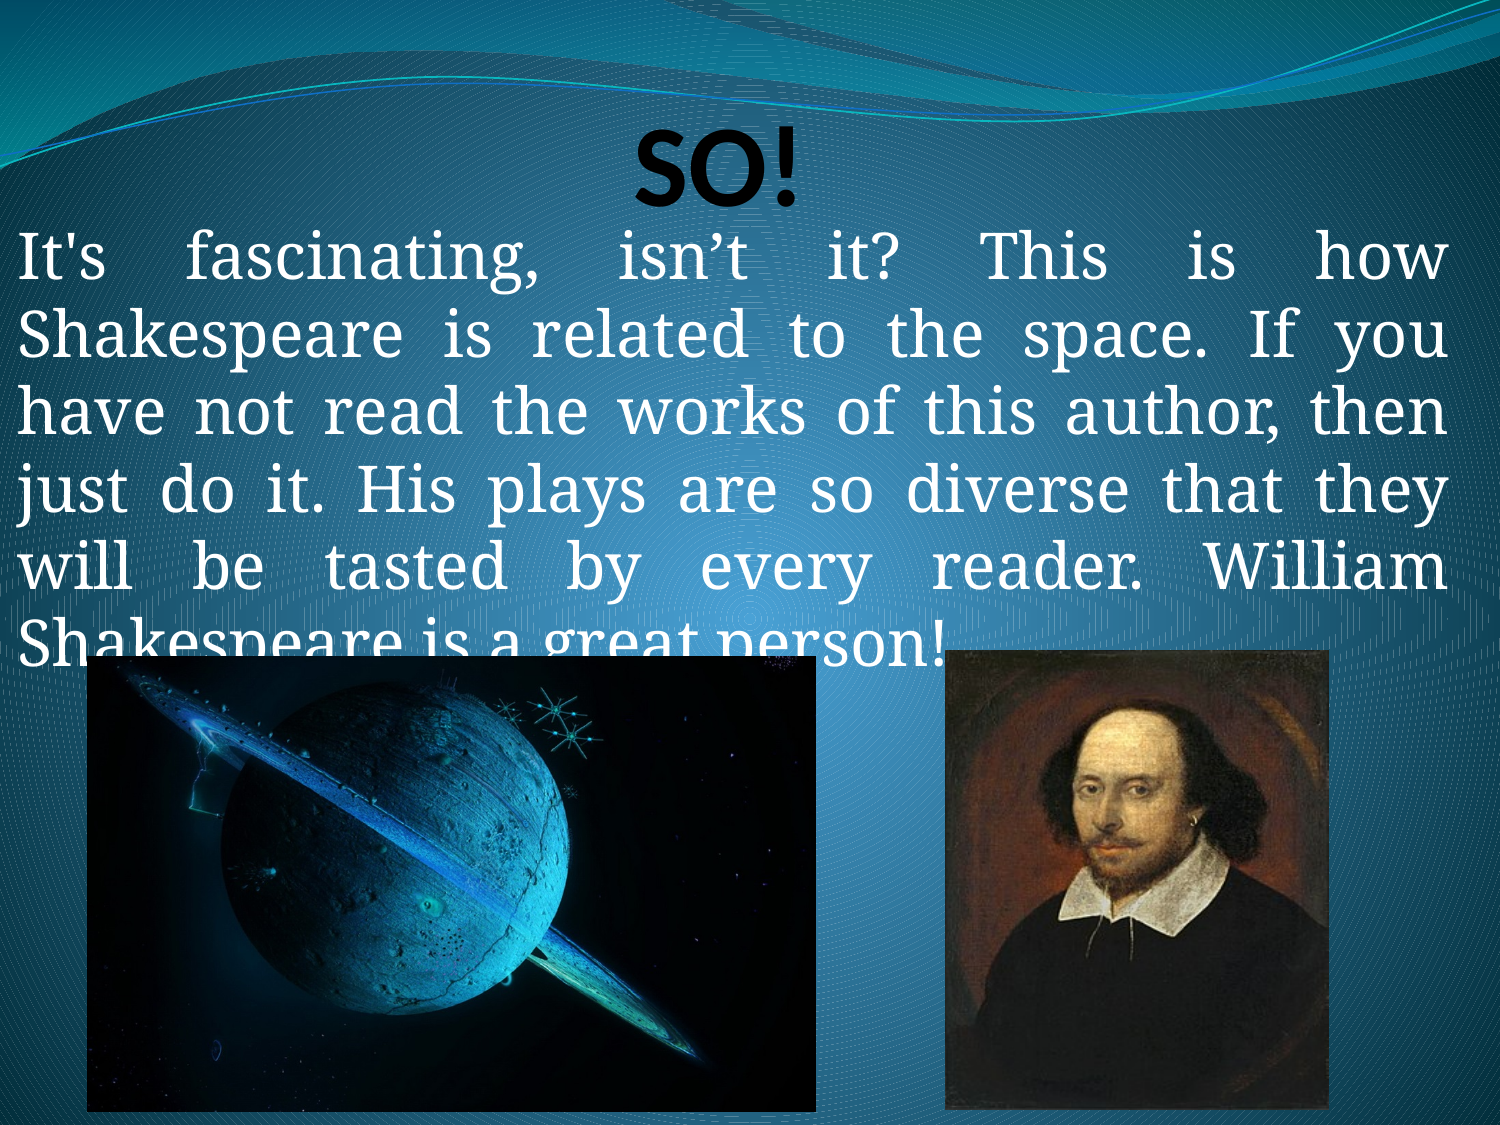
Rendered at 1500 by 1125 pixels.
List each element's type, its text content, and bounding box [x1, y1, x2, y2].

picture [945, 650, 1330, 1110]
picture [87, 656, 816, 1112]
subtitle It's fascinating, isn’t it? This is how Shakespeare is related to the space. If you have not read the works of this author, then just do it. His plays are so diverse that they will be tasted by every reader. William Shakespeare is a great person! [17, 208, 1459, 693]
title SO! [572, 54, 809, 208]
